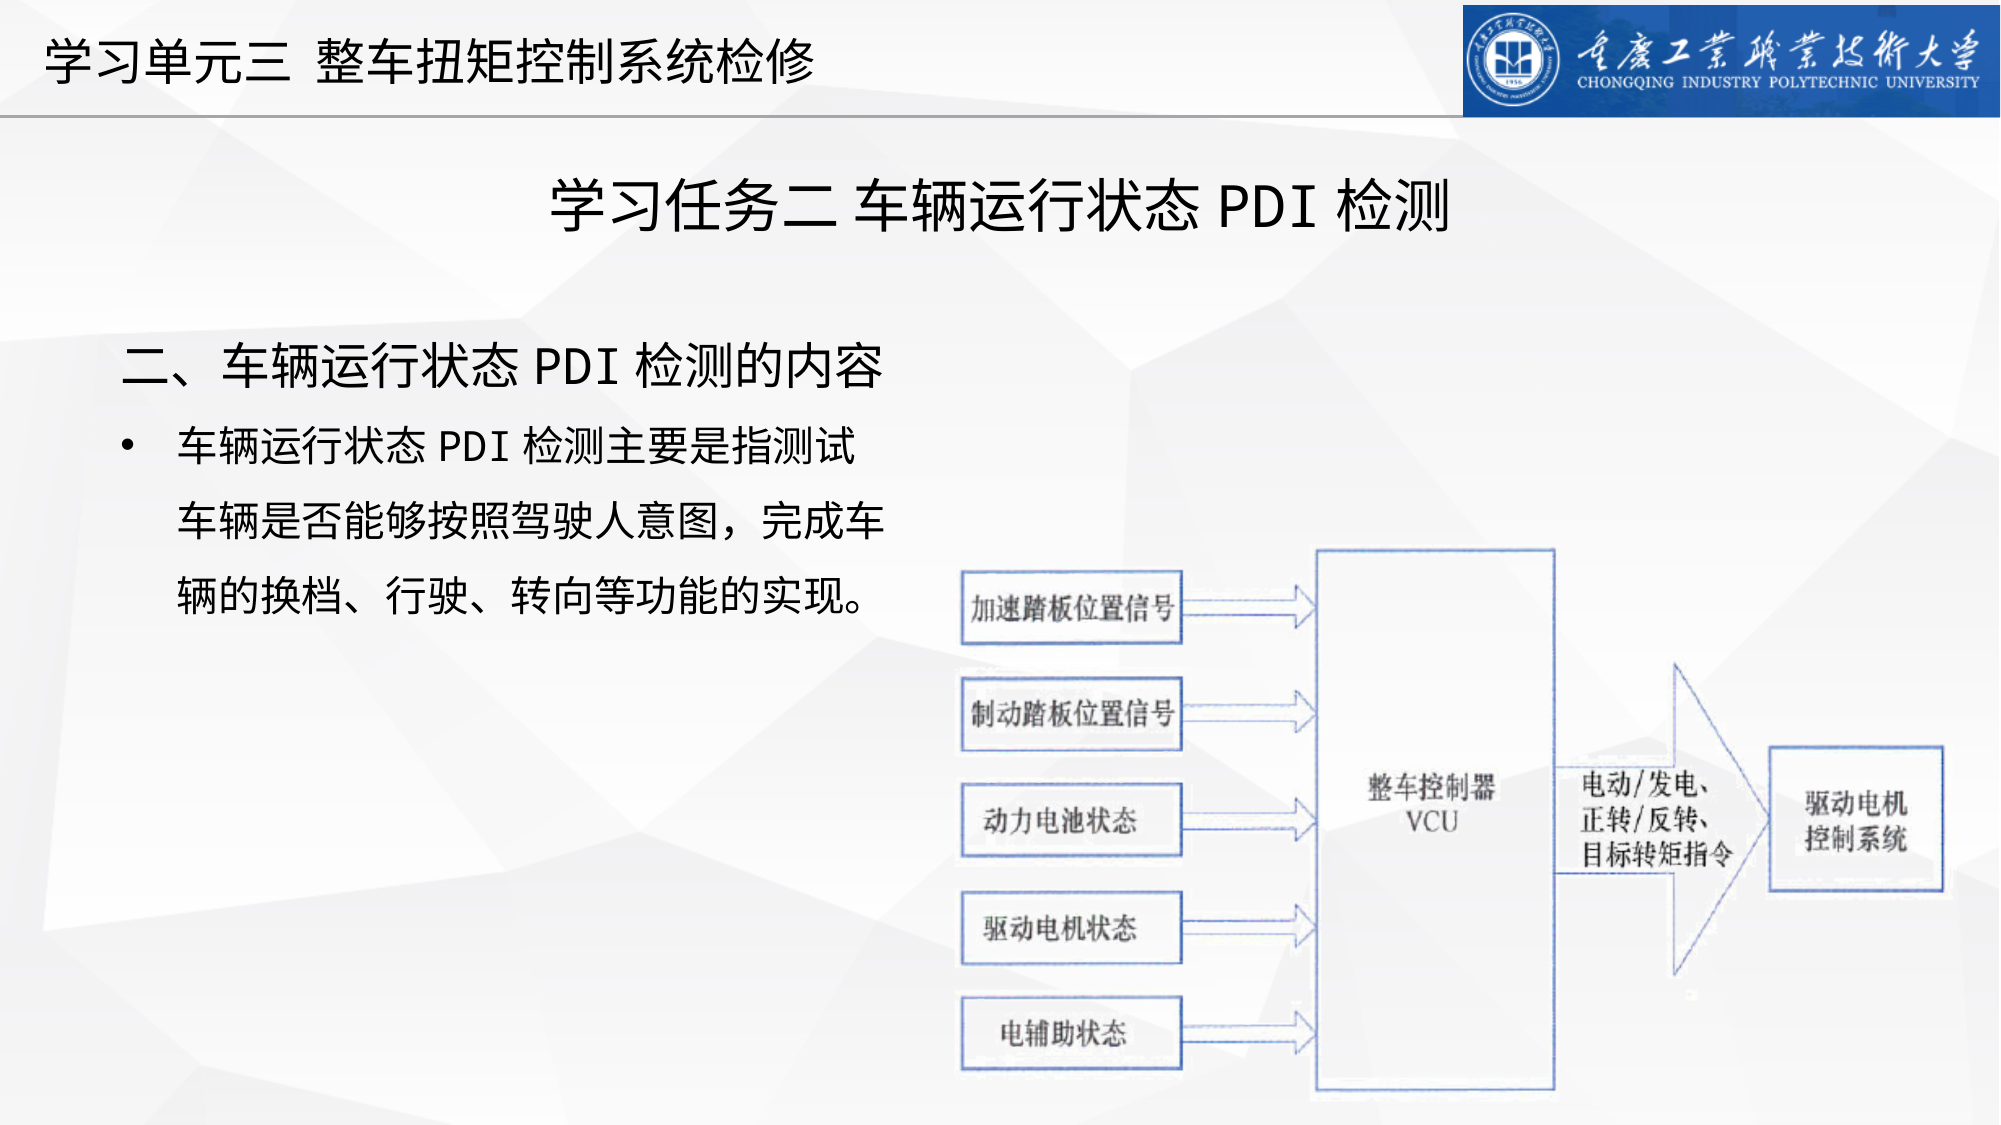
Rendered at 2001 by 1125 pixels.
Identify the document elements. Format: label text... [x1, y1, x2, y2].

picture [0, 118, 1999, 1125]
text_box 二、车辆运行状态PDI检测的内容 车辆运行状态PDI检测主要是指测试车辆是否能够按照驾驶人意图，完成车辆的换档、行驶、转向等功能的实现。 [105, 297, 907, 627]
picture [0, 0, 2001, 117]
text_box 学习任务二 车辆运行状态PDI检测 [433, 161, 1567, 247]
